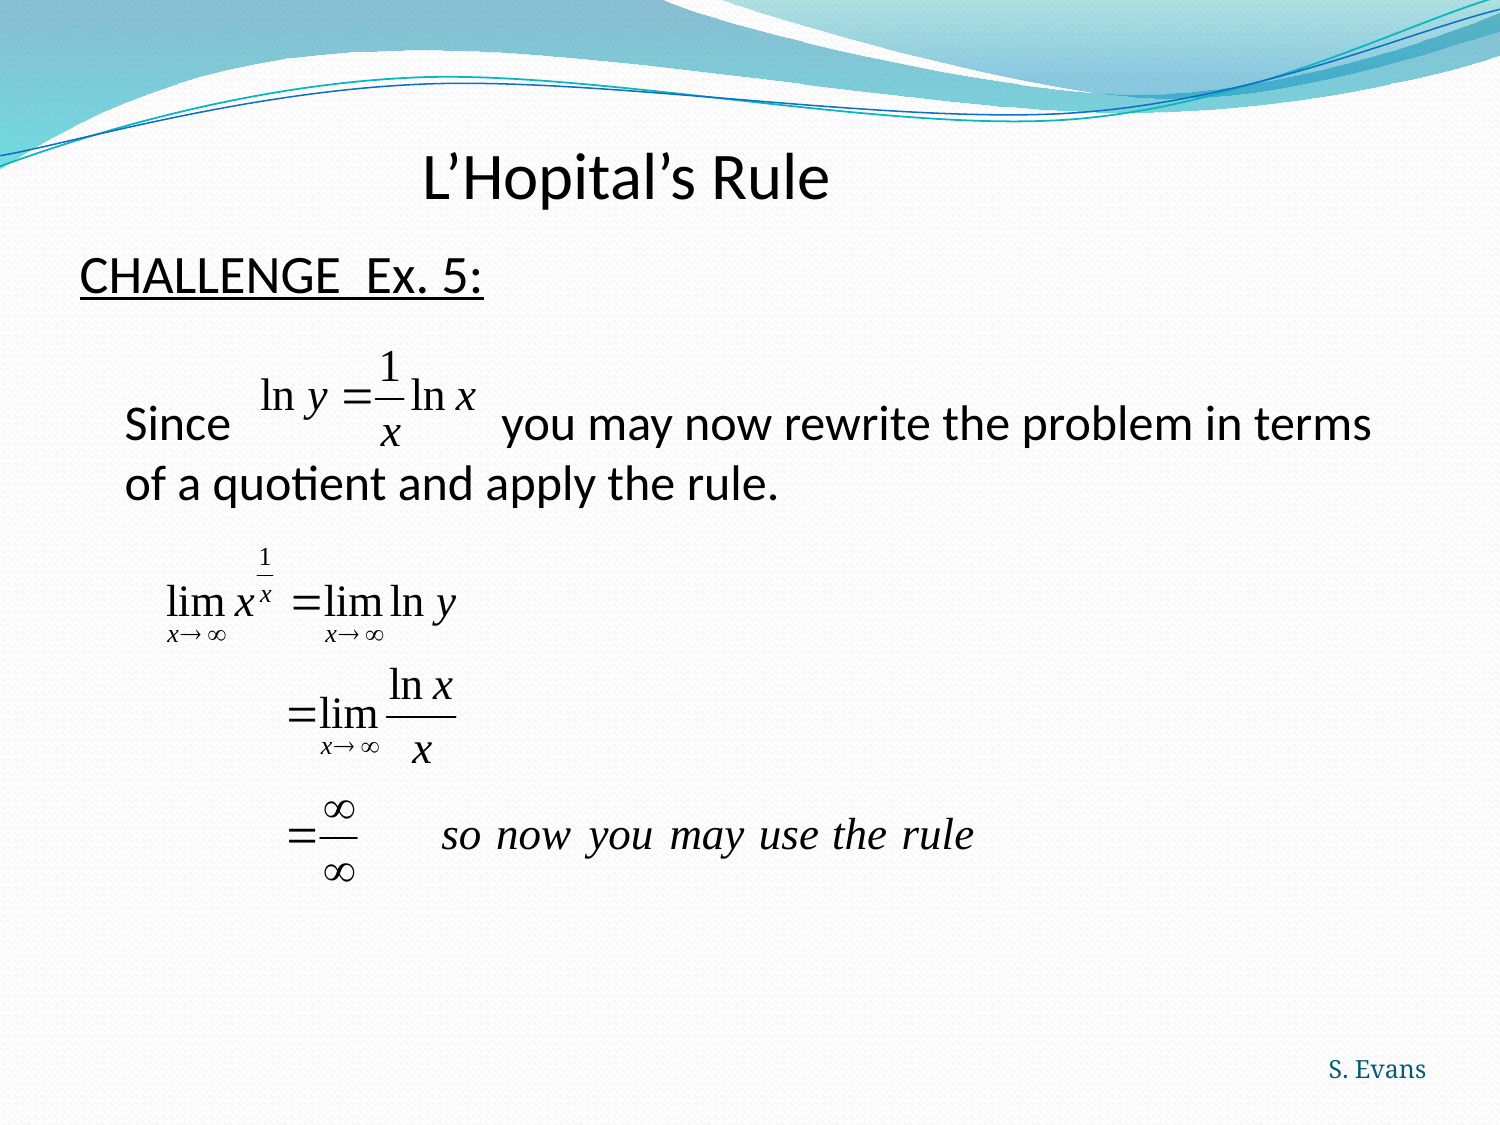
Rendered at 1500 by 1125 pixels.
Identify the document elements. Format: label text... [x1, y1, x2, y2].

list CHALLENGE Ex. 5: Since you may now rewrite the problem in terms of a quotient and apply the rule. [64, 231, 1425, 1038]
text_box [159, 536, 982, 894]
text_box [253, 337, 487, 457]
footer S. Evans [1328, 1023, 1441, 1084]
text_box L’Hopital’s Rule [407, 125, 928, 221]
